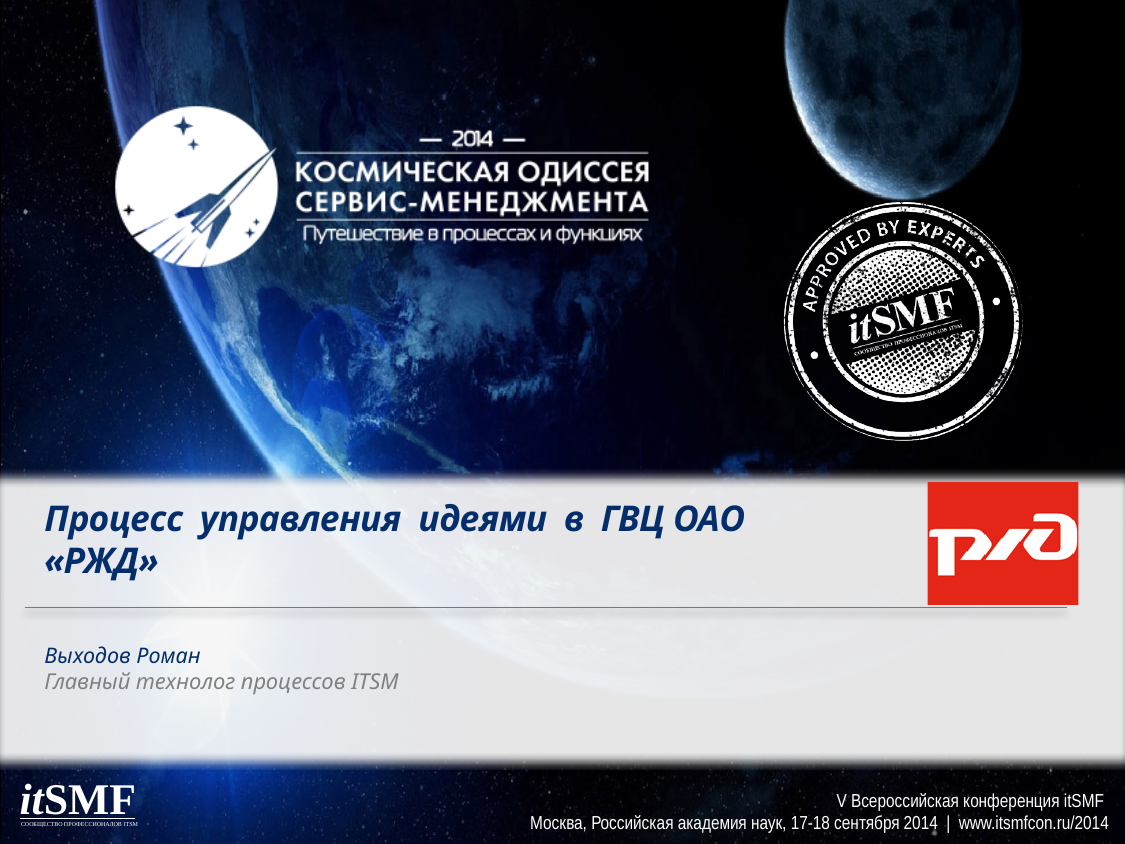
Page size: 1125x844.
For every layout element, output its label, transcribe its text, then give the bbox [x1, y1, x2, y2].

list Главный технолог процессов ITSM [29, 667, 778, 747]
picture [927, 481, 1079, 605]
picture [0, 0, 1125, 472]
picture [0, 769, 1125, 844]
subtitle Выходов Роман [29, 642, 778, 667]
title Процесс управления идеями в ГВЦ ОАО «РЖД» [29, 485, 837, 591]
